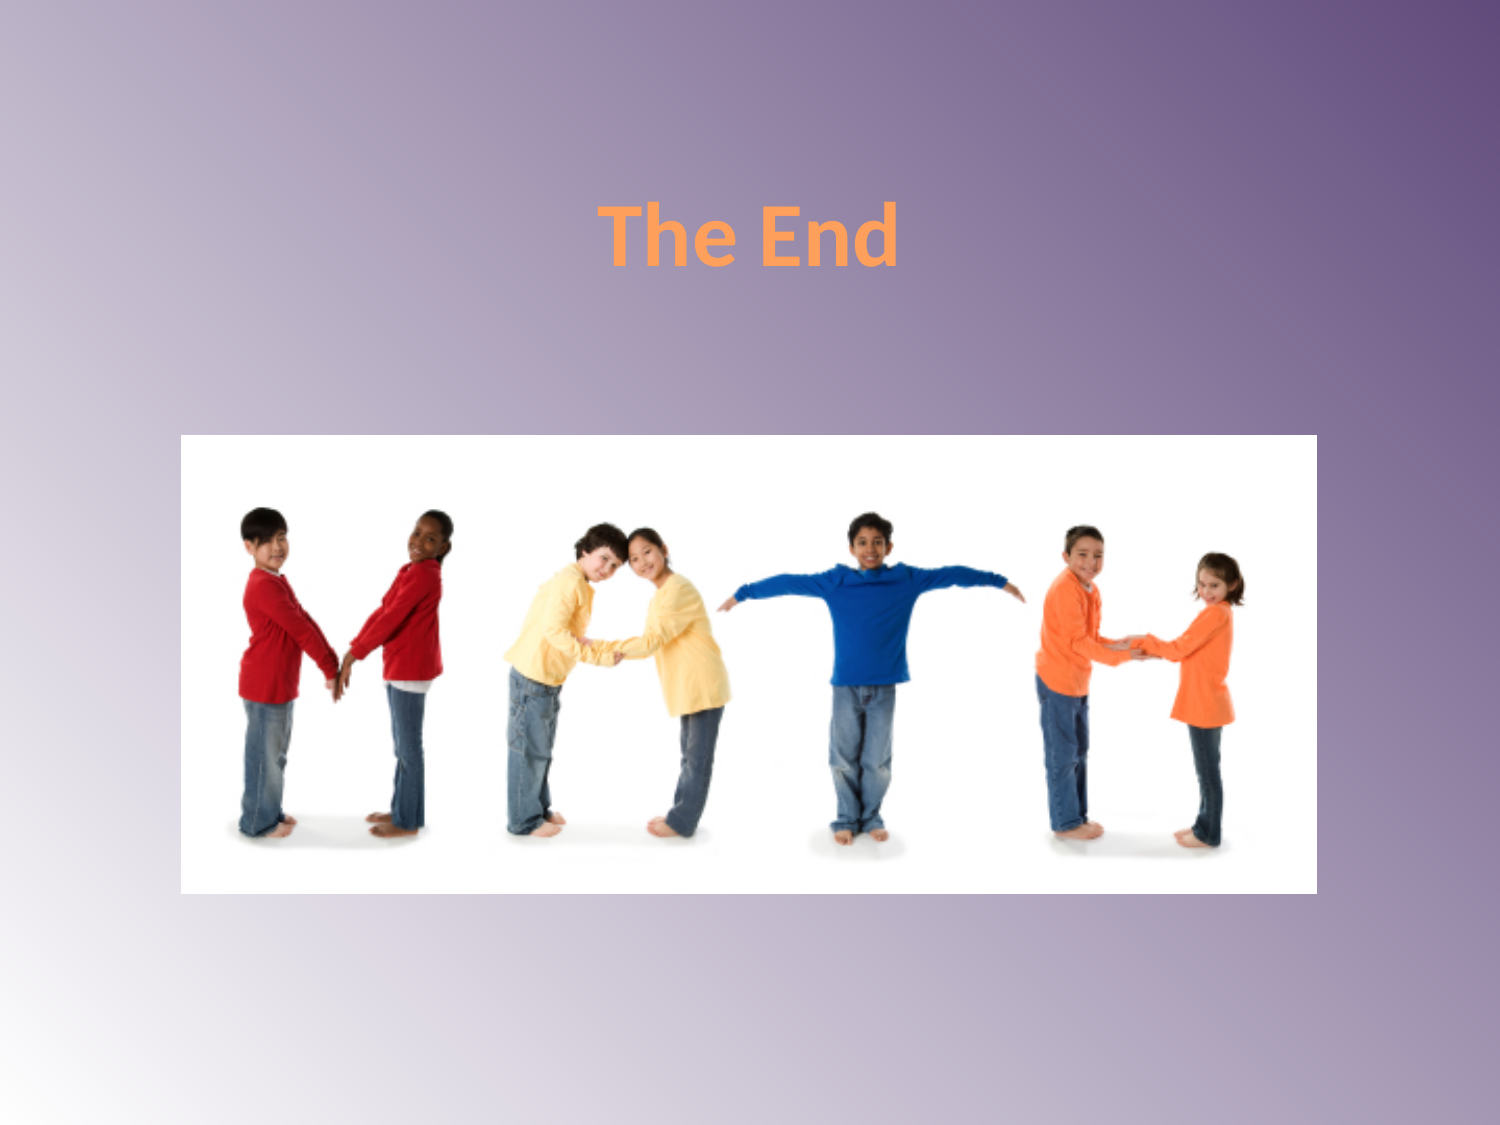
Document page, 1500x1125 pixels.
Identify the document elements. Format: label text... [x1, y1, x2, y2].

title The End [75, 136, 1425, 324]
picture [180, 435, 1317, 894]
